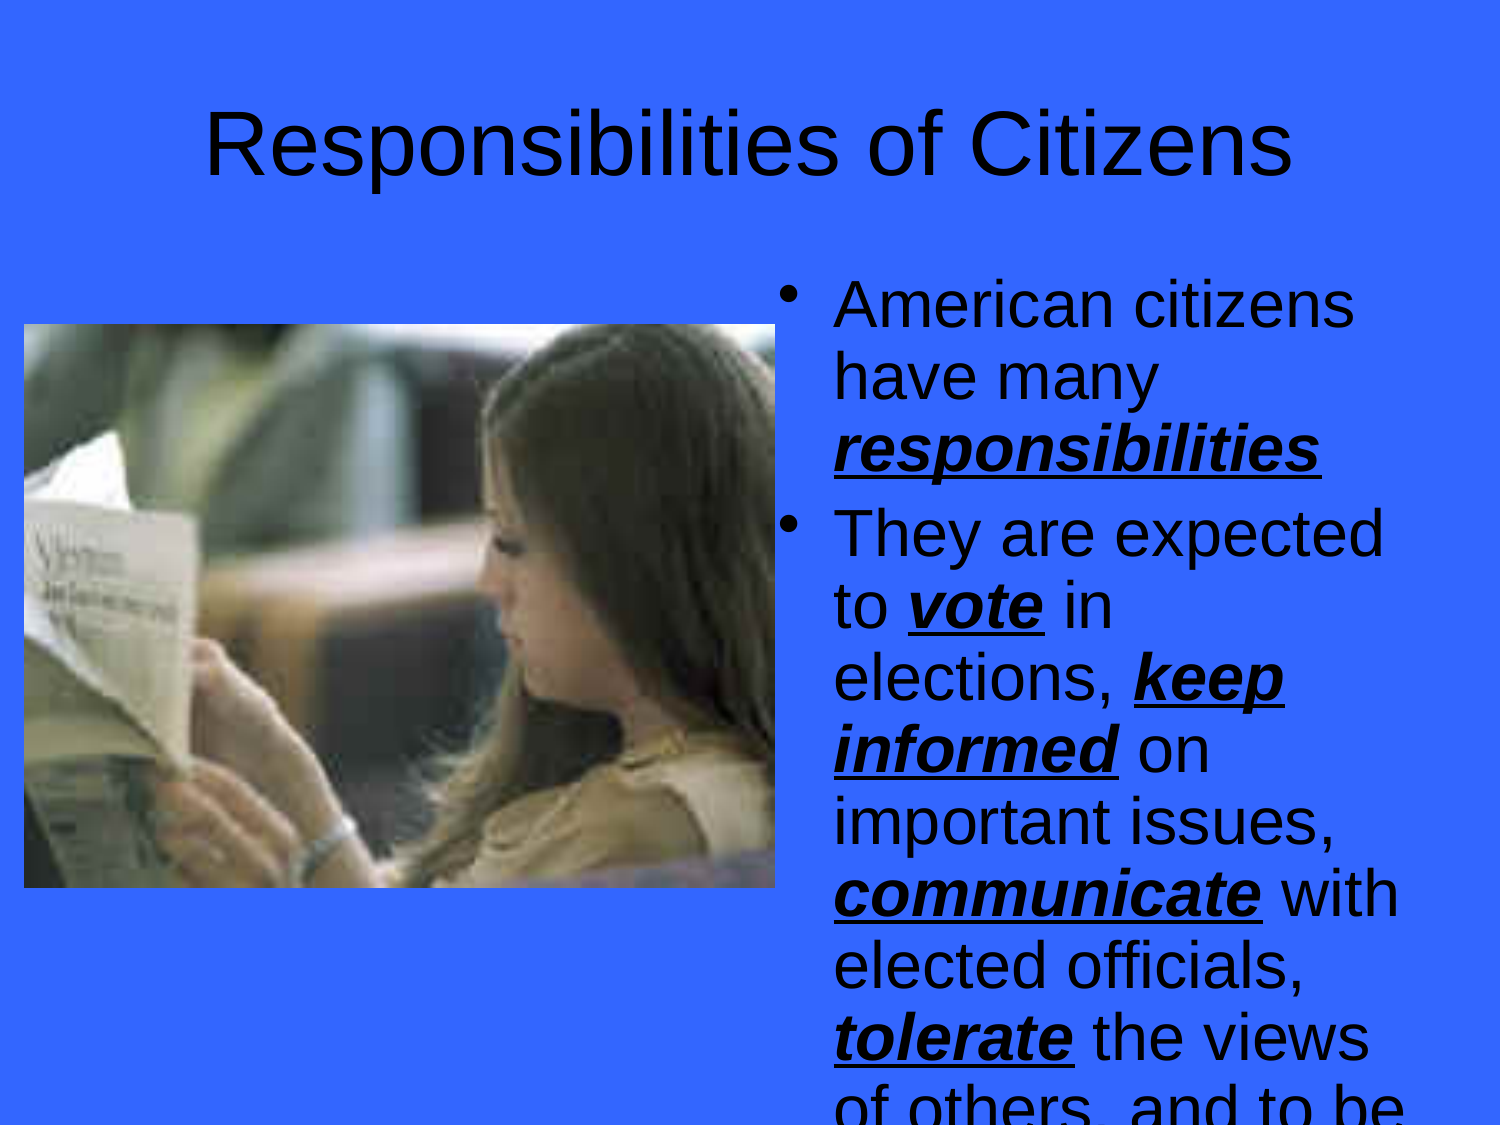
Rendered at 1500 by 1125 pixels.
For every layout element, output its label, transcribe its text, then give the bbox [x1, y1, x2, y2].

picture [24, 324, 776, 888]
title Responsibilities of Citizens [75, 45, 1425, 233]
list American citizens have many responsibilities They are expected to vote in elections, keep informed on important issues, communicate with elected officials, tolerate the views of others, and to be patriotic [762, 262, 1425, 1100]
